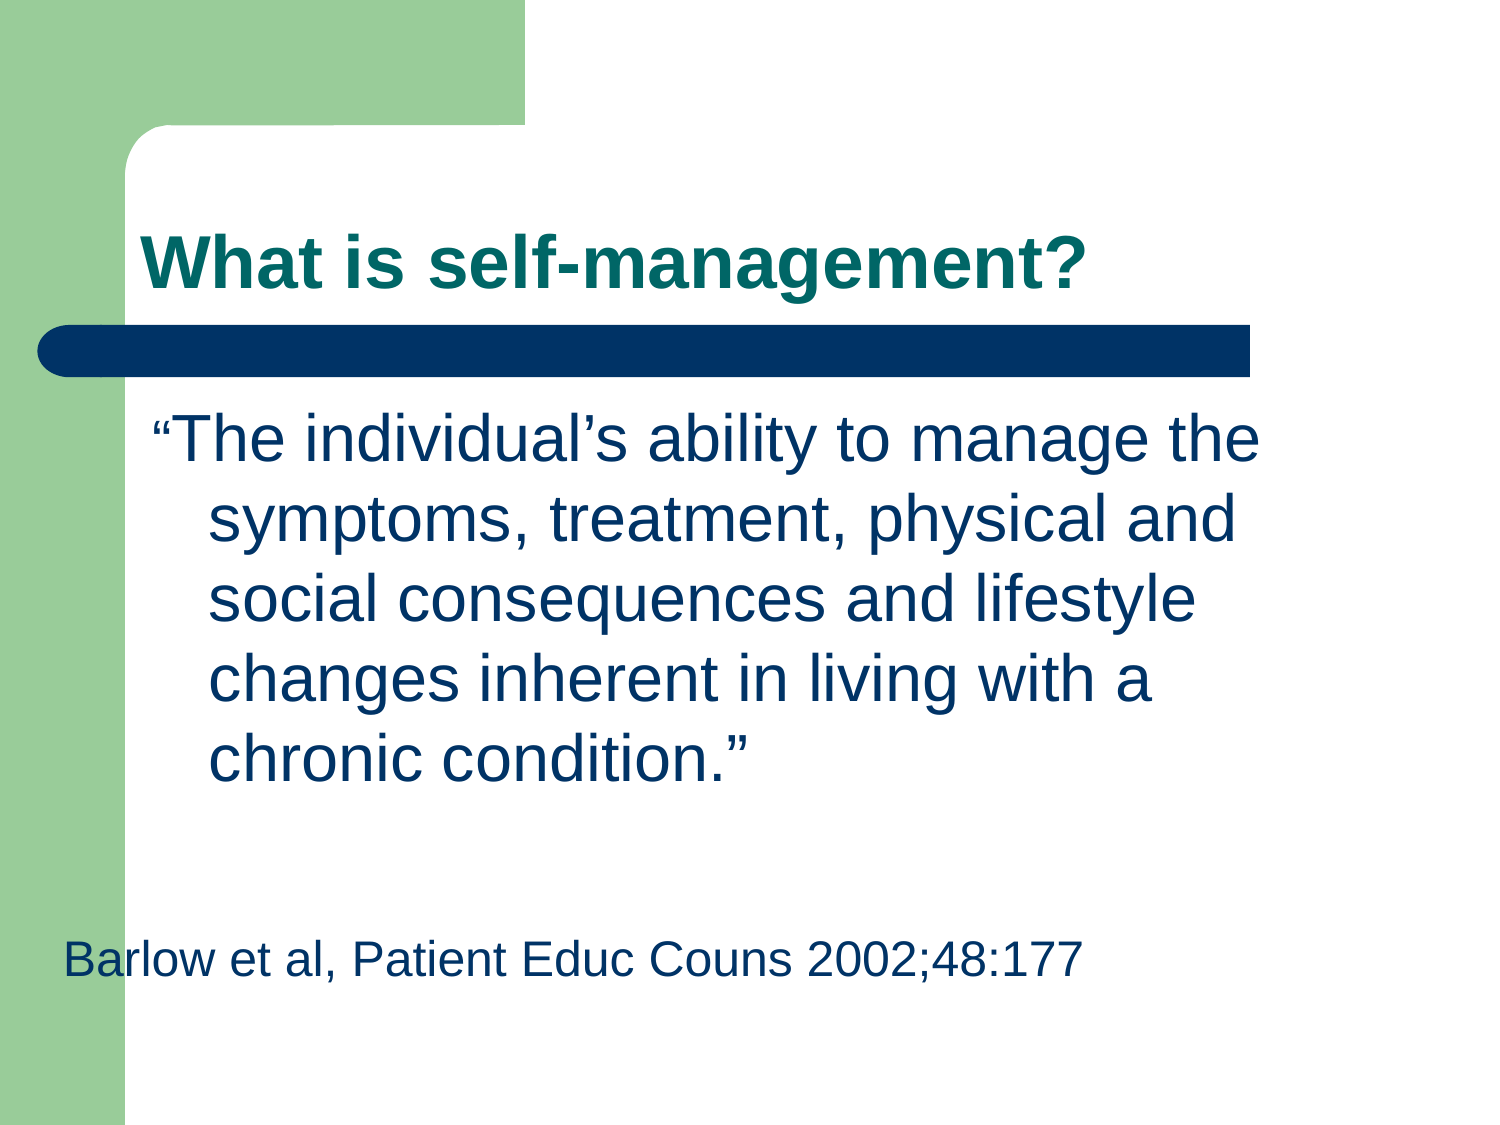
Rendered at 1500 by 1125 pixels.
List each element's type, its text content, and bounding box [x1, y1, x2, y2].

title What is self-management? [124, 124, 1426, 313]
text_box Barlow et al, Patient Educ Couns 2002;48:177 [48, 918, 1115, 994]
list “The individual’s ability to manage the symptoms, treatment, physical and social consequences and lifestyle changes inherent in living with a chronic condition.” [137, 387, 1400, 999]
